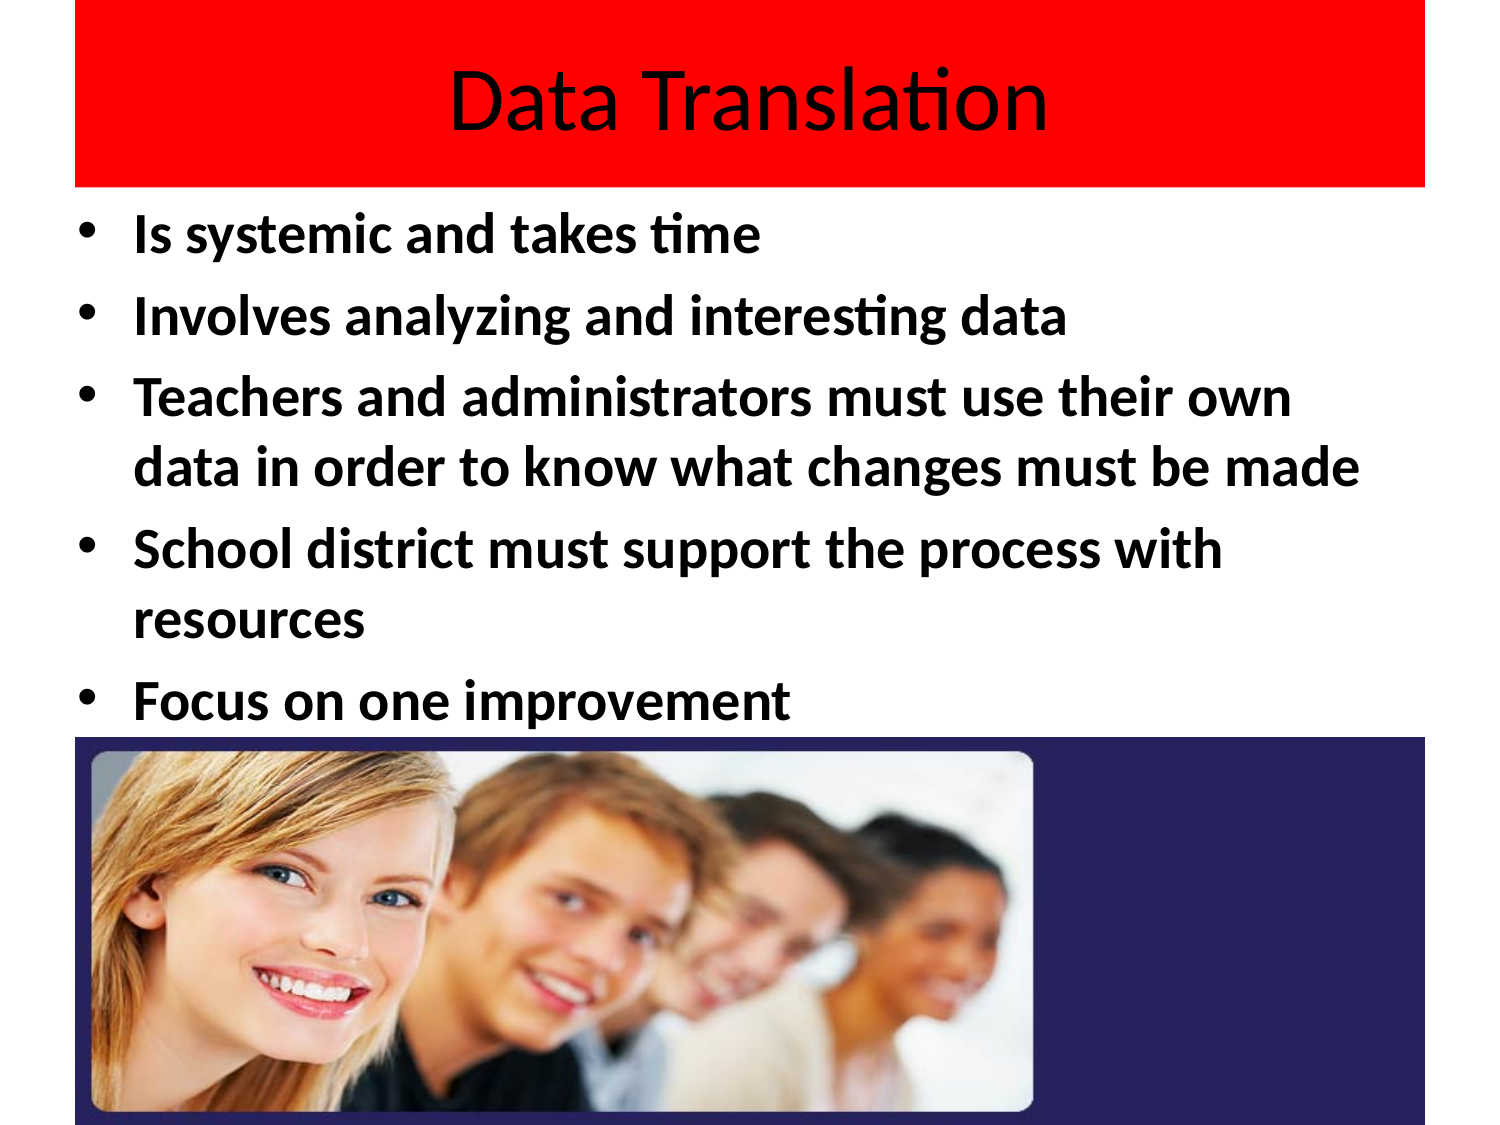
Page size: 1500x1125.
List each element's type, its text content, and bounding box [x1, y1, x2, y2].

title Data Translation [74, 0, 1426, 188]
picture [74, 737, 1426, 1125]
list Is systemic and takes time Involves analyzing and interesting data Teachers and administrators must use their own data in order to know what changes must be made School district must support the process with resources Focus on one improvement [62, 187, 1413, 931]
